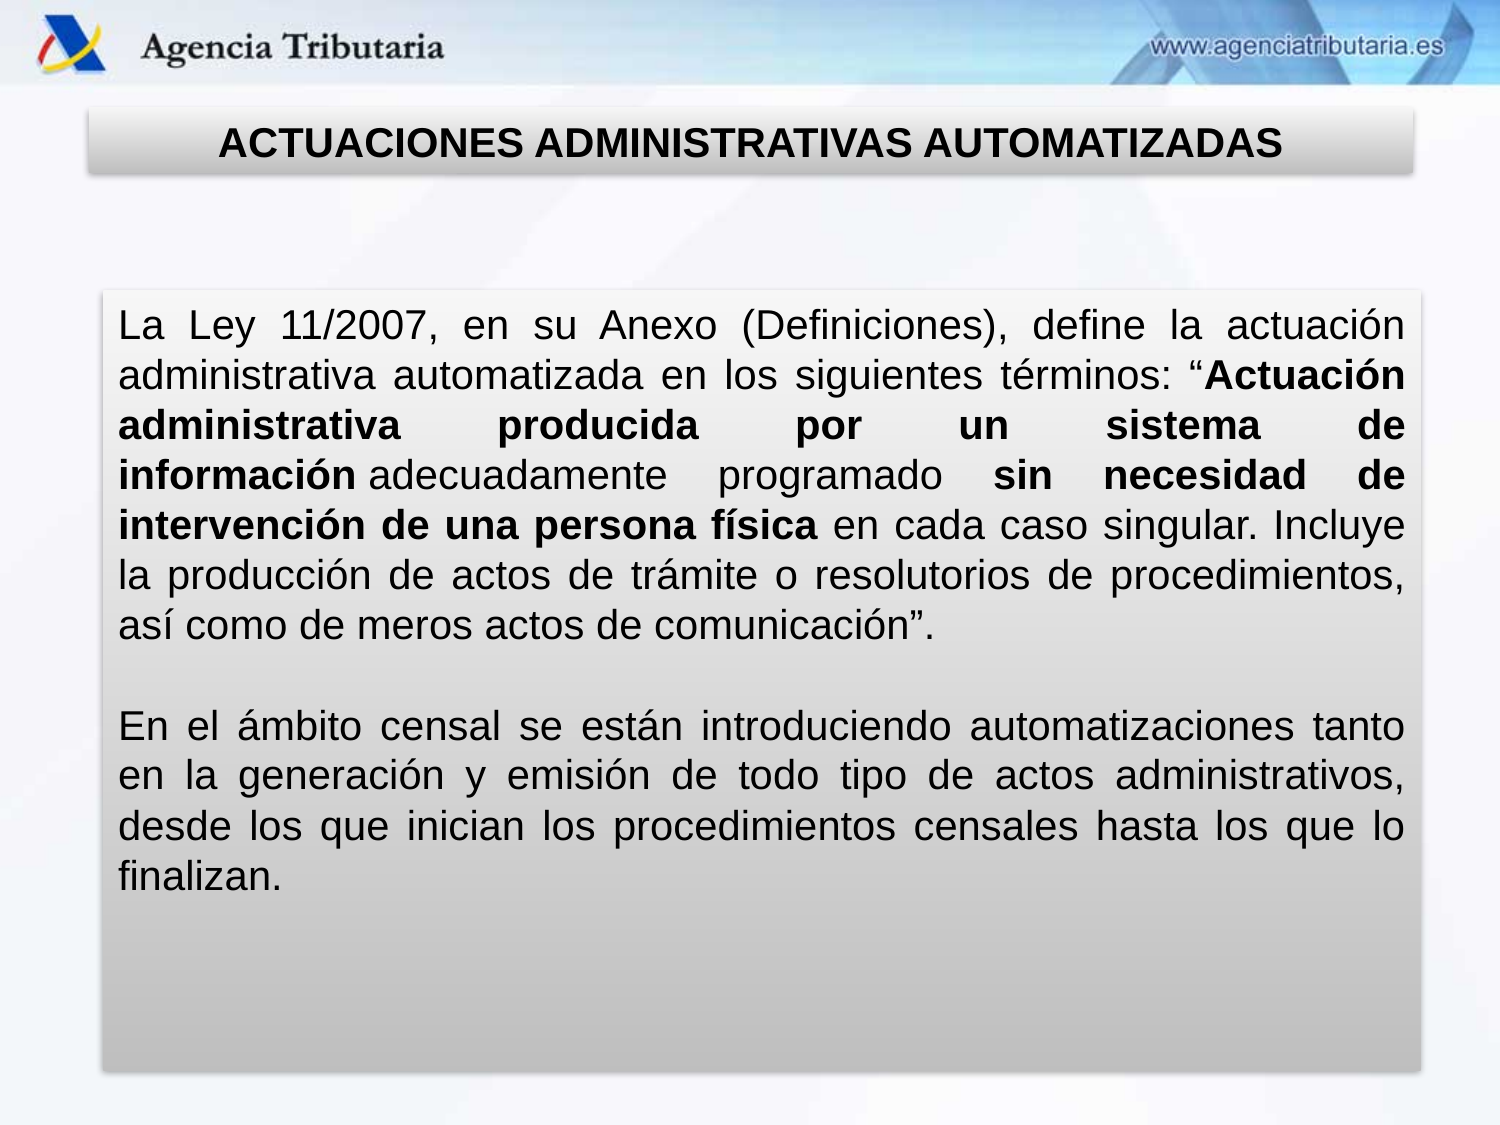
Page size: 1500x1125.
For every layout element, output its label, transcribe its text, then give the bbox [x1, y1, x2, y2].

text_box ACTUACIONES ADMINISTRATIVAS AUTOMATIZADAS [88, 107, 1413, 173]
picture [0, 0, 1500, 1125]
text_box La Ley 11/2007, en su Anexo (Definiciones), define la actuación administrativa automatizada en los siguientes términos: “Actuación administrativa producida por un sistema de información adecuadamente programado sin necesidad de intervención de una persona física en cada caso singular. Incluye la producción de actos de trámite o resolutorios de procedimientos, así como de meros actos de comunicación”. En el ámbito censal se están introduciendo automatizaciones tanto en la generación y emisión de todo tipo de actos administrativos, desde los que inician los procedimientos censales hasta los que lo finalizan. [103, 290, 1421, 1071]
